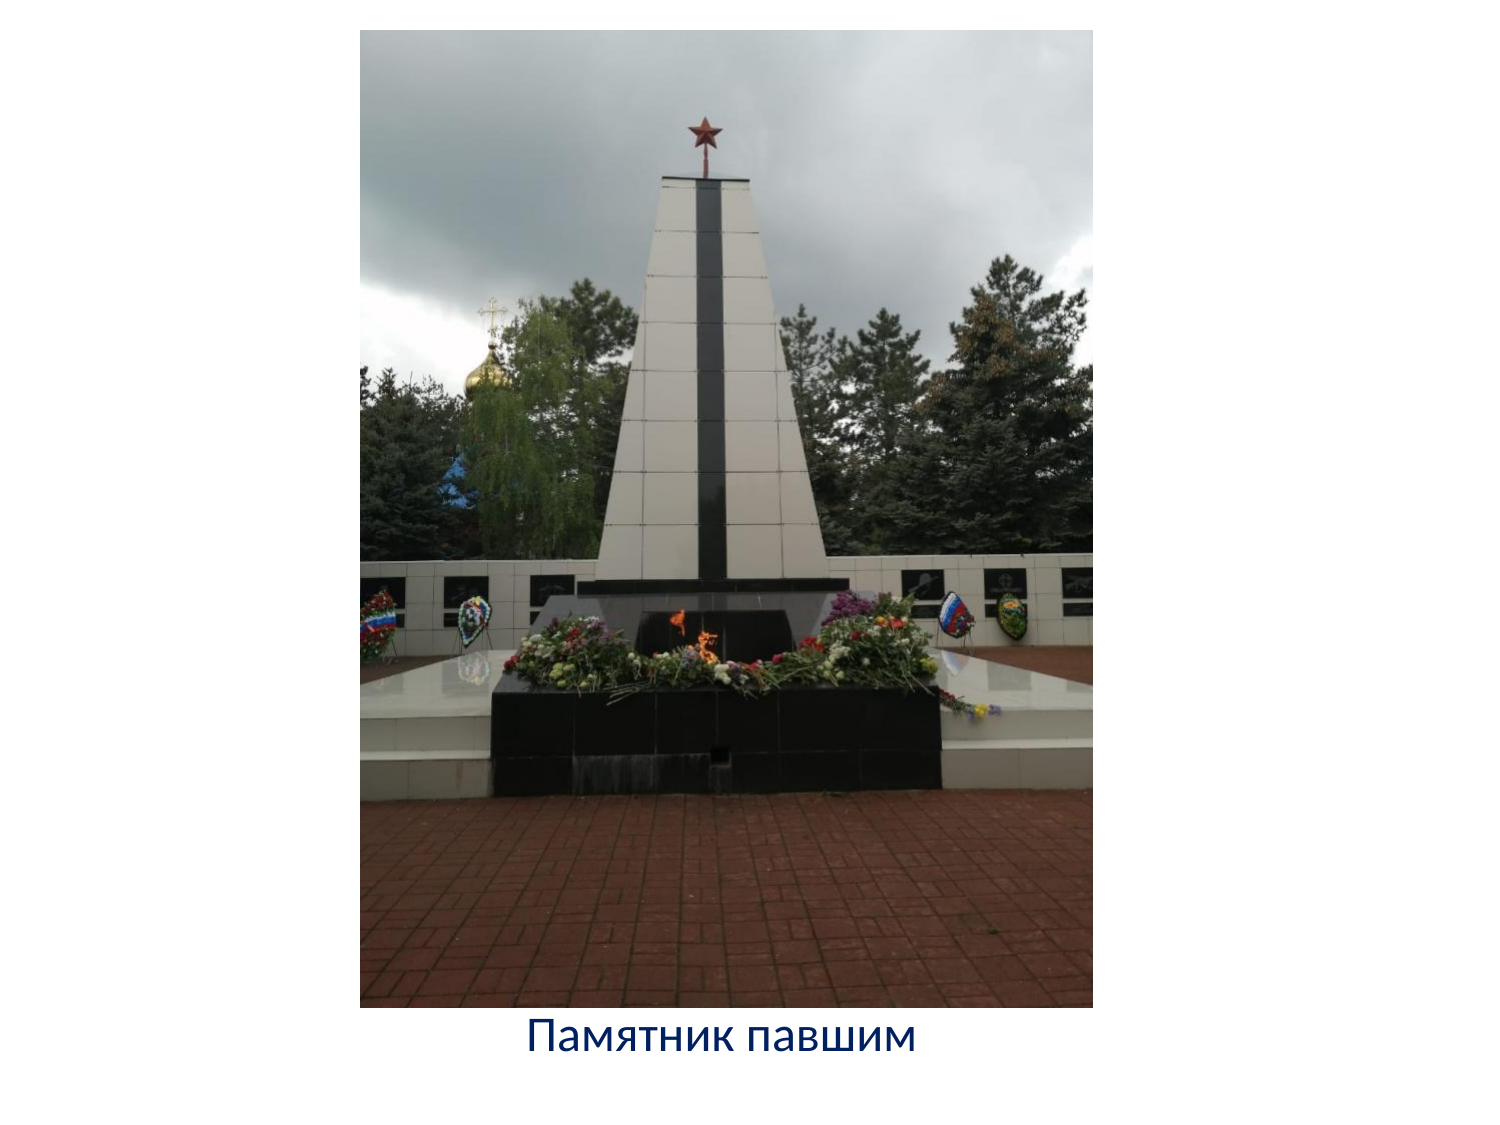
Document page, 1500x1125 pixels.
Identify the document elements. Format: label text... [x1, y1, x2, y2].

title Памятник павшим [29, 984, 1425, 1079]
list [359, 30, 1093, 1008]
